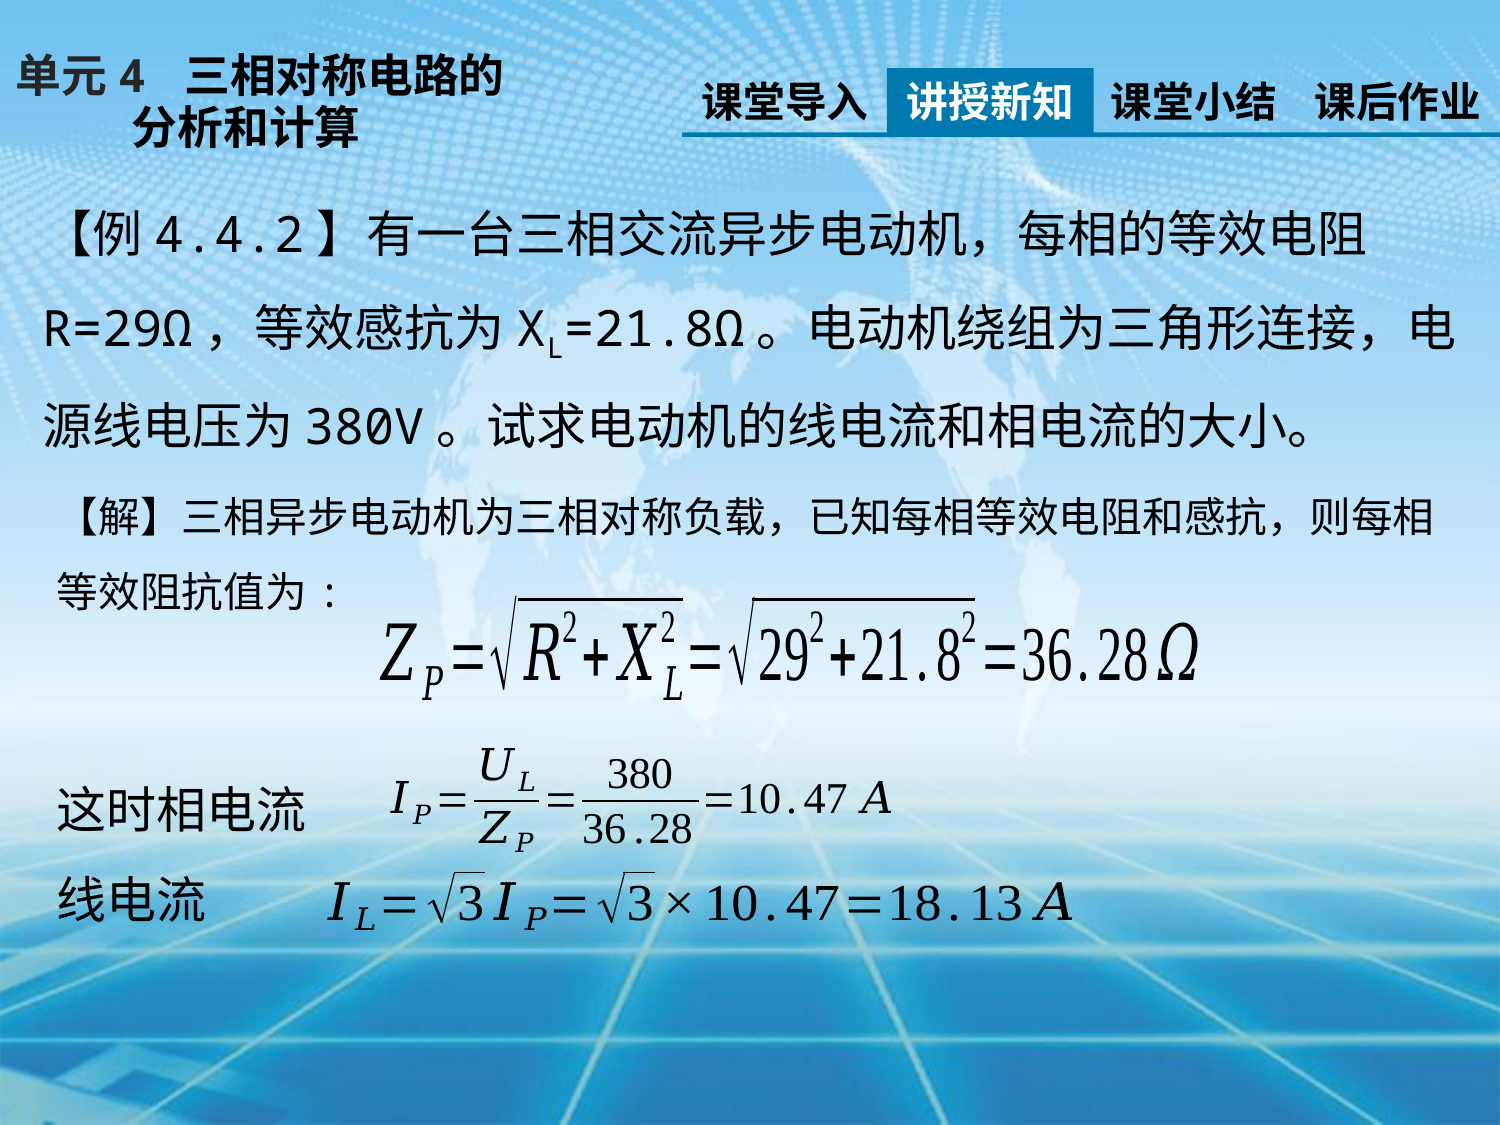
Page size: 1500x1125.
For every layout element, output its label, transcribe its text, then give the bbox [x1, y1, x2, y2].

text_box 【例4.4.2】有一台三相交流异步电动机，每相的等效电阻R=29Ω，等效感抗为XL=21.8Ω。电动机绕组为三角形连接，电源线电压为380V。试求电动机的线电流和相电流的大小。 [28, 164, 1500, 474]
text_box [1, 41, 1500, 162]
picture [0, 0, 1500, 1125]
text_box 【解】三相异步电动机为三相对称负载，已知每相等效电阻和感抗，则每相等效阻抗值为: [41, 458, 1470, 623]
text_box 这时相电流 线电流 [41, 741, 340, 937]
